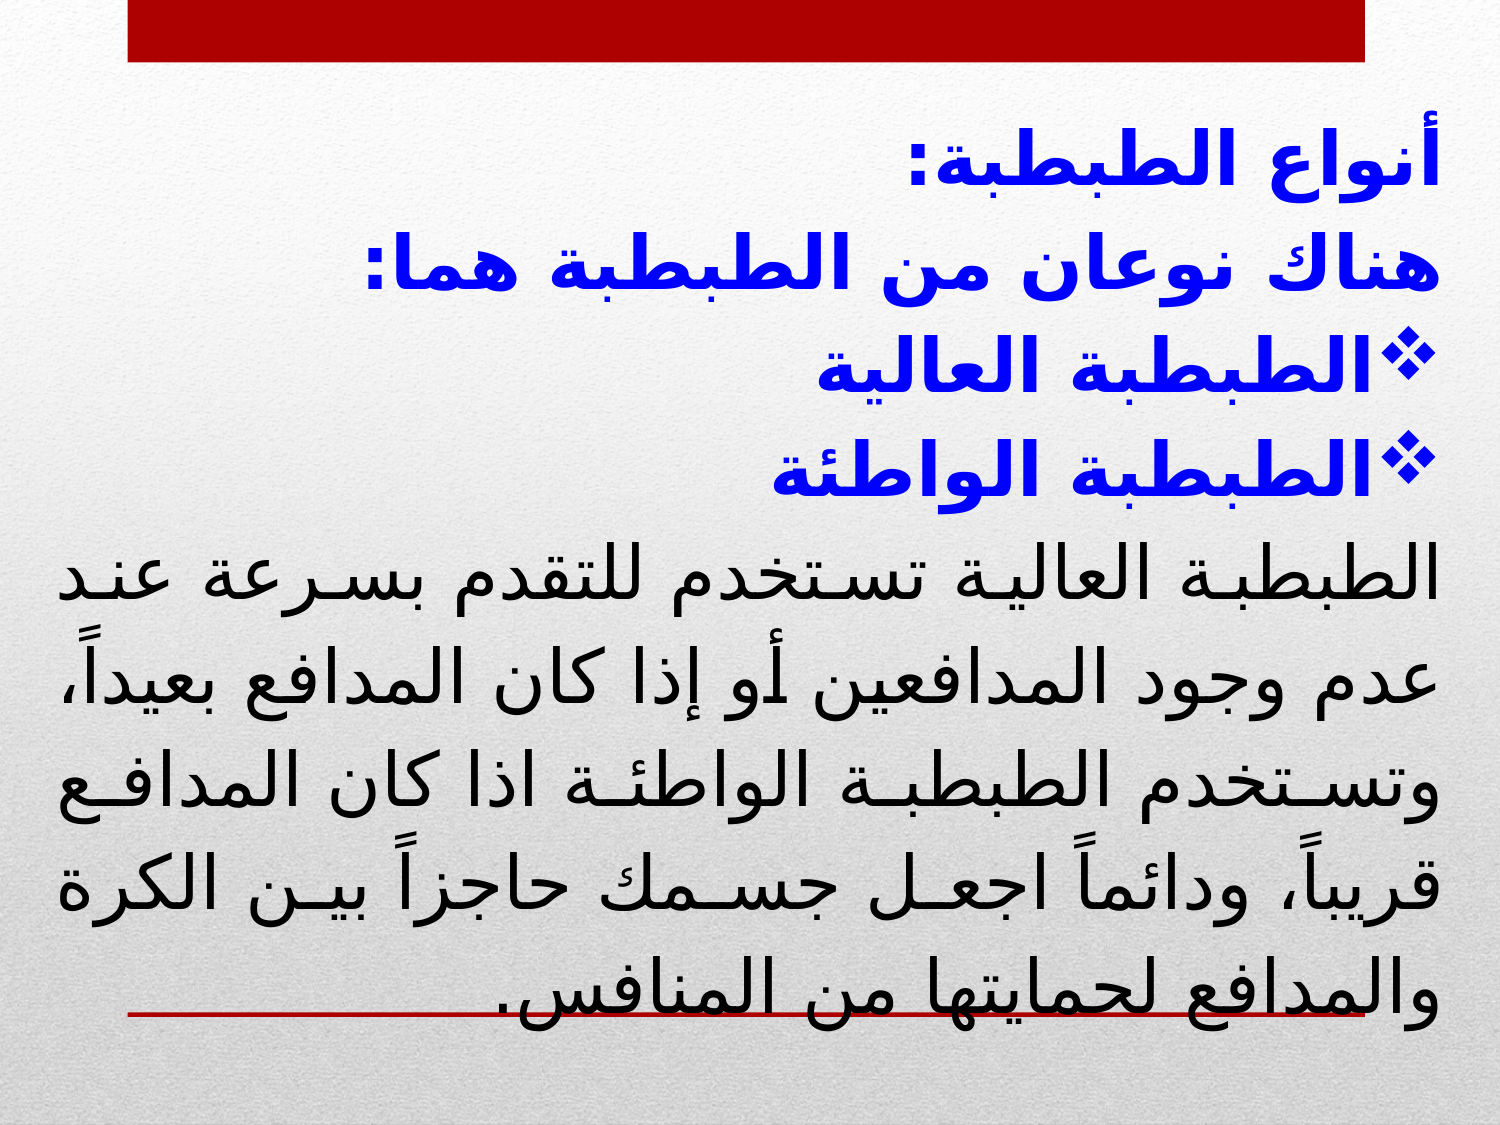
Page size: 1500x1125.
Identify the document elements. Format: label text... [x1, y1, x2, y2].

text_box أنواع الطبطبة: هناك نوعان من الطبطبة هما: الطبطبة العالية الطبطبة الواطئة الطبطبة العالية تستخدم للتقدم بسرعة عند عدم وجود المدافعين أو إذا كان المدافع بعيداً، وتستخدم الطبطبة الواطئة اذا كان المدافع قريباً، ودائماً اجعل جسمك حاجزاً بين الكرة والمدافع لحمايتها من المنافس. [41, 89, 1459, 1036]
